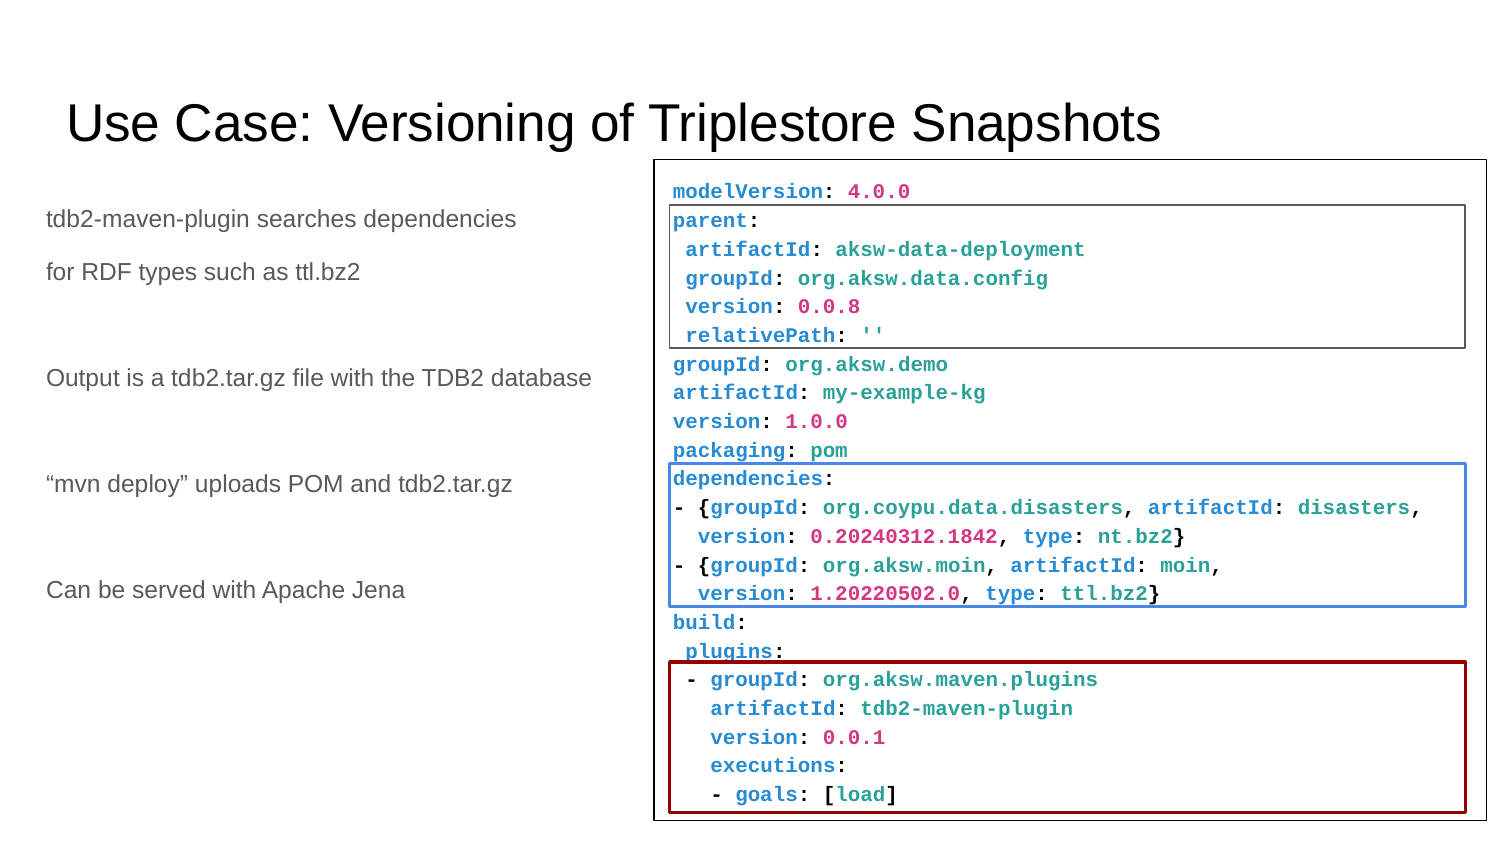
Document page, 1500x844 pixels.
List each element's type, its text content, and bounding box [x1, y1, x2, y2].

title Use Case: Versioning of Triplestore Snapshots [51, 72, 1449, 167]
list tdb2-maven-plugin searches dependencies for RDF types such as ttl.bz2 Output is a tdb2.tar.gz file with the TDB2 database “mvn deploy” uploads POM and tdb2.tar.gz Can be served with Apache Jena [30, 190, 634, 662]
text_box [669, 463, 1466, 607]
text_box [669, 205, 1466, 349]
text_box modelVersion: 4.0.0 parent: artifactId: aksw-data-deployment groupId: org.aksw.data.config version: 0.0.8 relativePath: '' groupId: org.aksw.demo artifactId: my-example-kg version: 1.0.0 packaging: pom dependencies: - {groupId: org.coypu.data.disasters, artifactId: disasters, version: 0.20240312.1842, type: nt.bz2} - {groupId: org.aksw.moin, artifactId: moin, version: 1.20220502.0, type: ttl.bz2} build: plugins: - groupId: org.aksw.maven.plugins artifactId: tdb2-maven-plugin version: 0.0.1 executions: - goals: [load] [653, 159, 1487, 821]
text_box [669, 661, 1466, 813]
